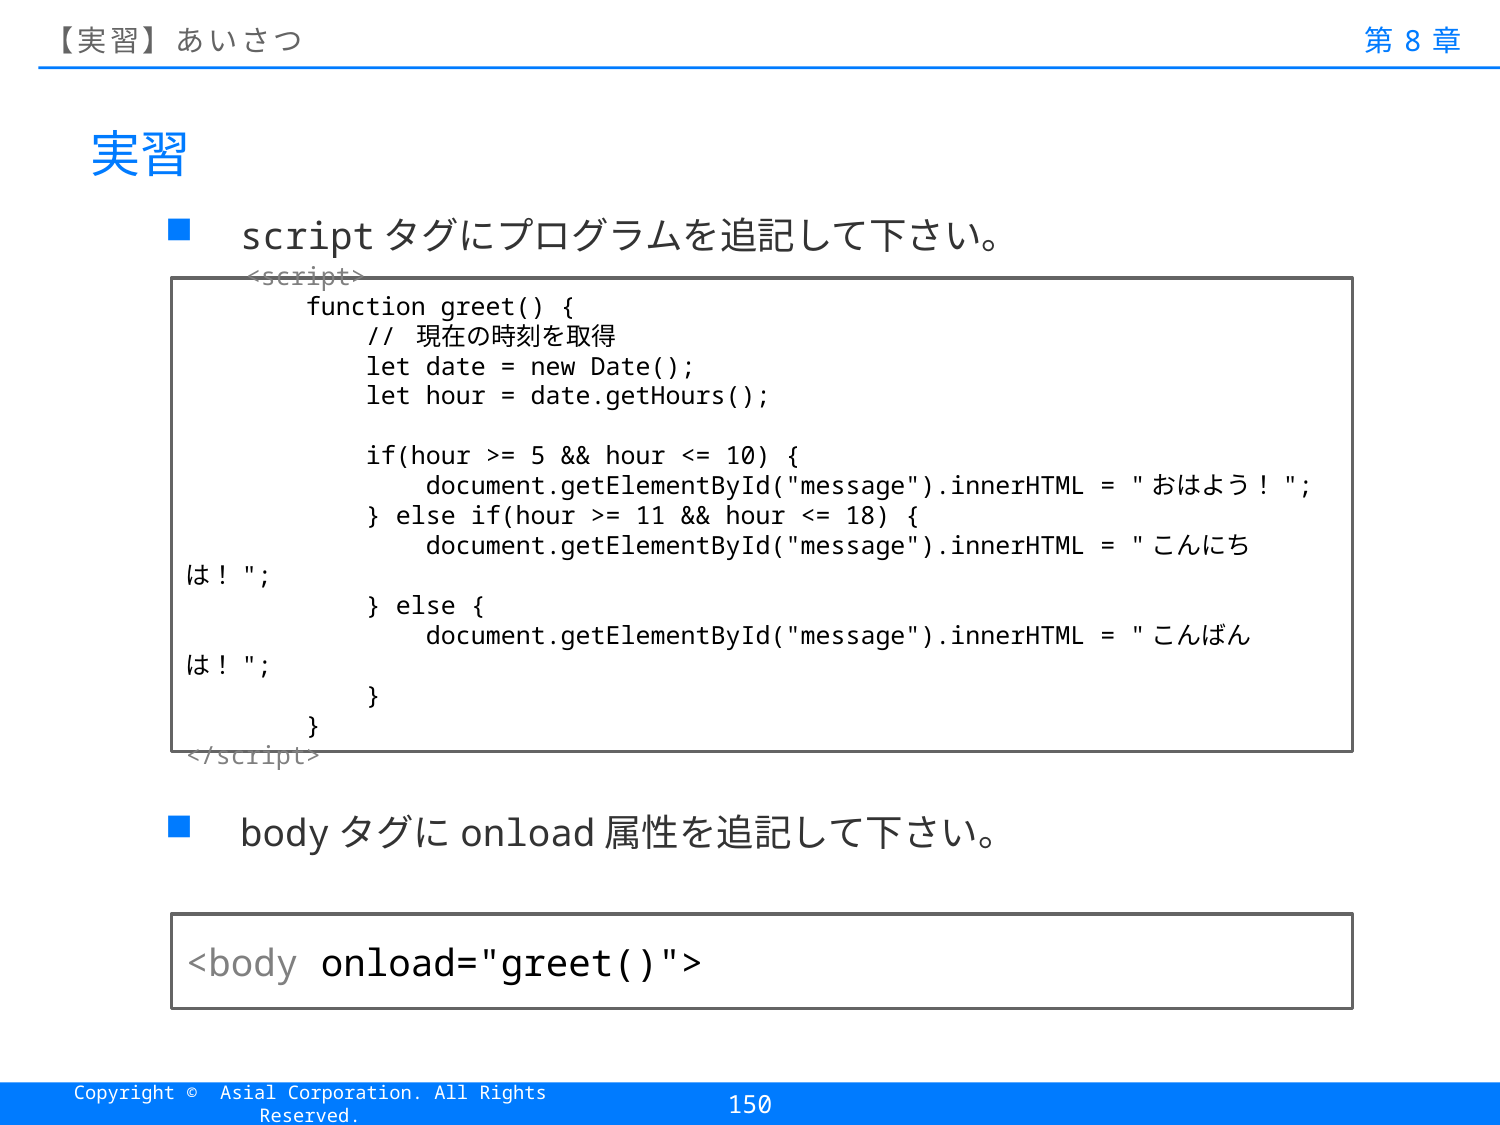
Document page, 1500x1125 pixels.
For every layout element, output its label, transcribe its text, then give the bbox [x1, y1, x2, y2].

title 【実習】あいさつ [29, 7, 702, 72]
list 実習 scriptタグにプログラムを追記して下さい。 bodyタグにonload属性を追記して下さい。 [75, 84, 1425, 646]
text_box <script> function greet() { // 現在の時刻を取得 let date = new Date(); let hour = date.getHours(); if(hour >= 5 && hour <= 10) { document.getElementById("message").innerHTML = "おはよう！"; } else if(hour >= 11 && hour <= 18) { document.getElementById("message").innerHTML = "こんにちは！"; } else { document.getElementById("message").innerHTML = "こんばんは！"; } } </script> [169, 276, 1354, 753]
slide_number 150 [581, 1075, 919, 1125]
list 第8章 [702, 7, 1477, 72]
text_box <body onload="greet()"> [169, 912, 1354, 1011]
